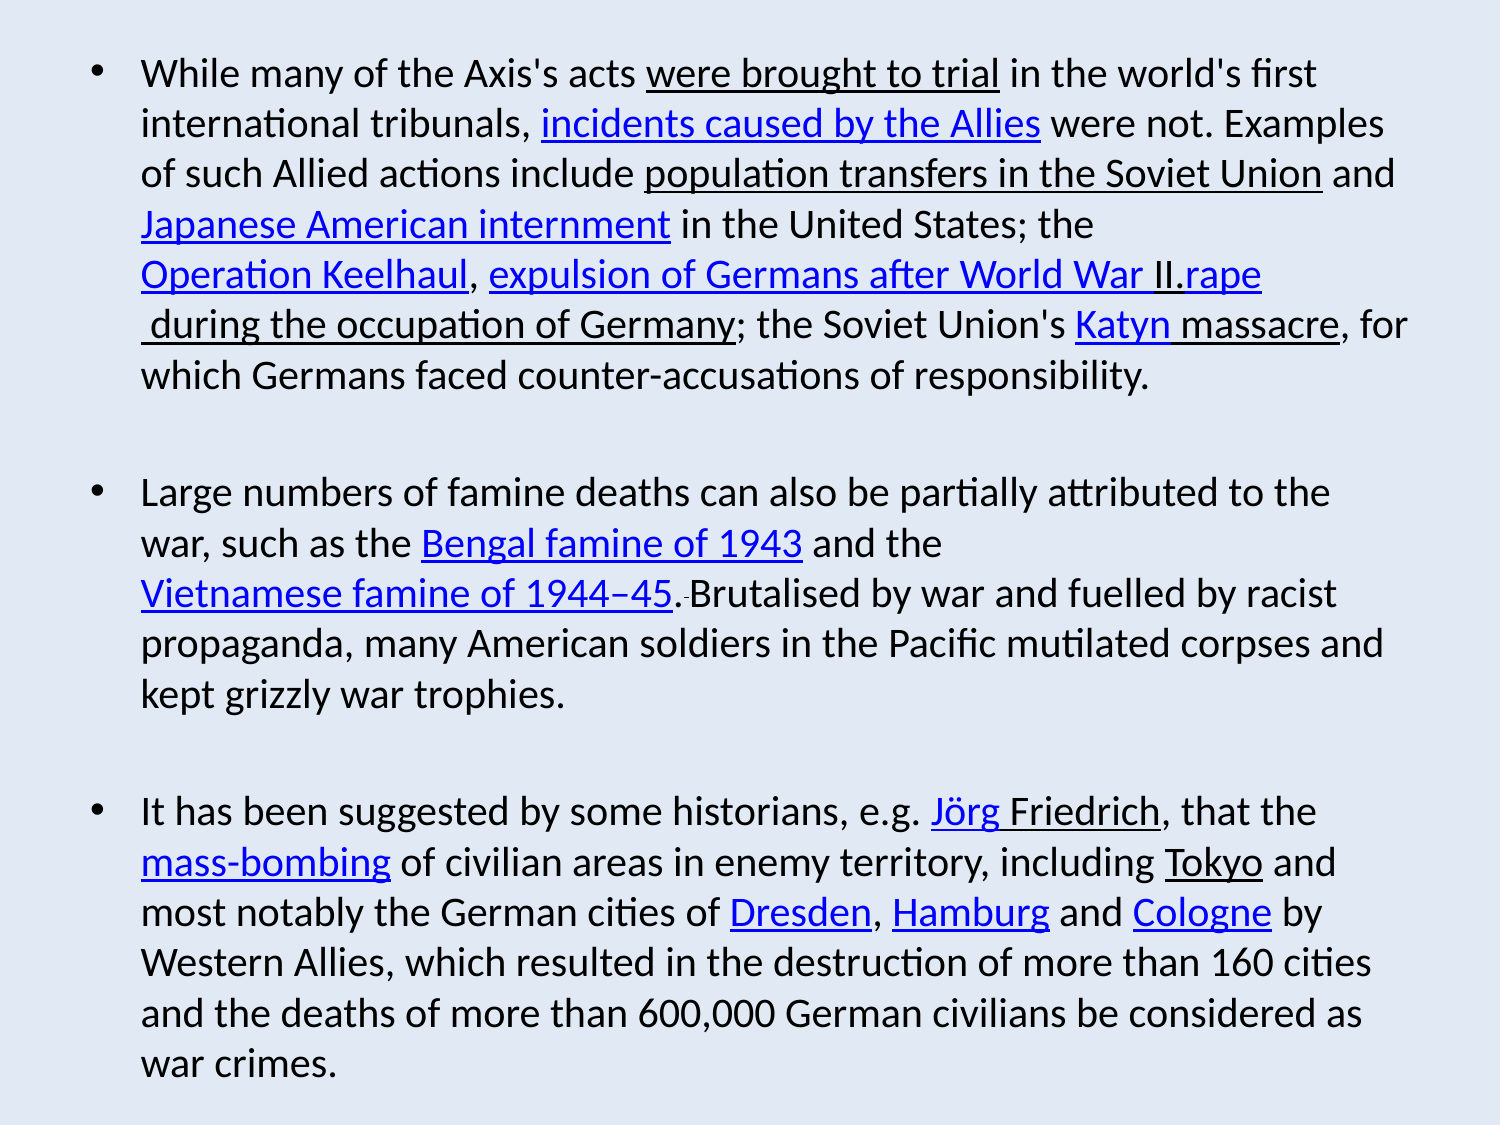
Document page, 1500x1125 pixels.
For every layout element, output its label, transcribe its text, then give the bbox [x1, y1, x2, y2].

list While many of the Axis's acts were brought to trial in the world's first international tribunals, incidents caused by the Allies were not. Examples of such Allied actions include population transfers in the Soviet Union and Japanese American internment in the United States; the Operation Keelhaul, expulsion of Germans after World War II.rape during the occupation of Germany; the Soviet Union's Katyn massacre, for which Germans faced counter-accusations of responsibility. Large numbers of famine deaths can also be partially attributed to the war, such as the Bengal famine of 1943 and the Vietnamese famine of 1944–45. Brutalised by war and fuelled by racist propaganda, many American soldiers in the Pacific mutilated corpses and kept grizzly war trophies. It has been suggested by some historians, e.g. Jörg Friedrich, that the mass-bombing of civilian areas in enemy territory, including Tokyo and most notably the German cities of Dresden, Hamburg and Cologne by Western Allies, which resulted in the destruction of more than 160 cities and the deaths of more than 600,000 German civilians be considered as war crimes. [75, 37, 1425, 1125]
